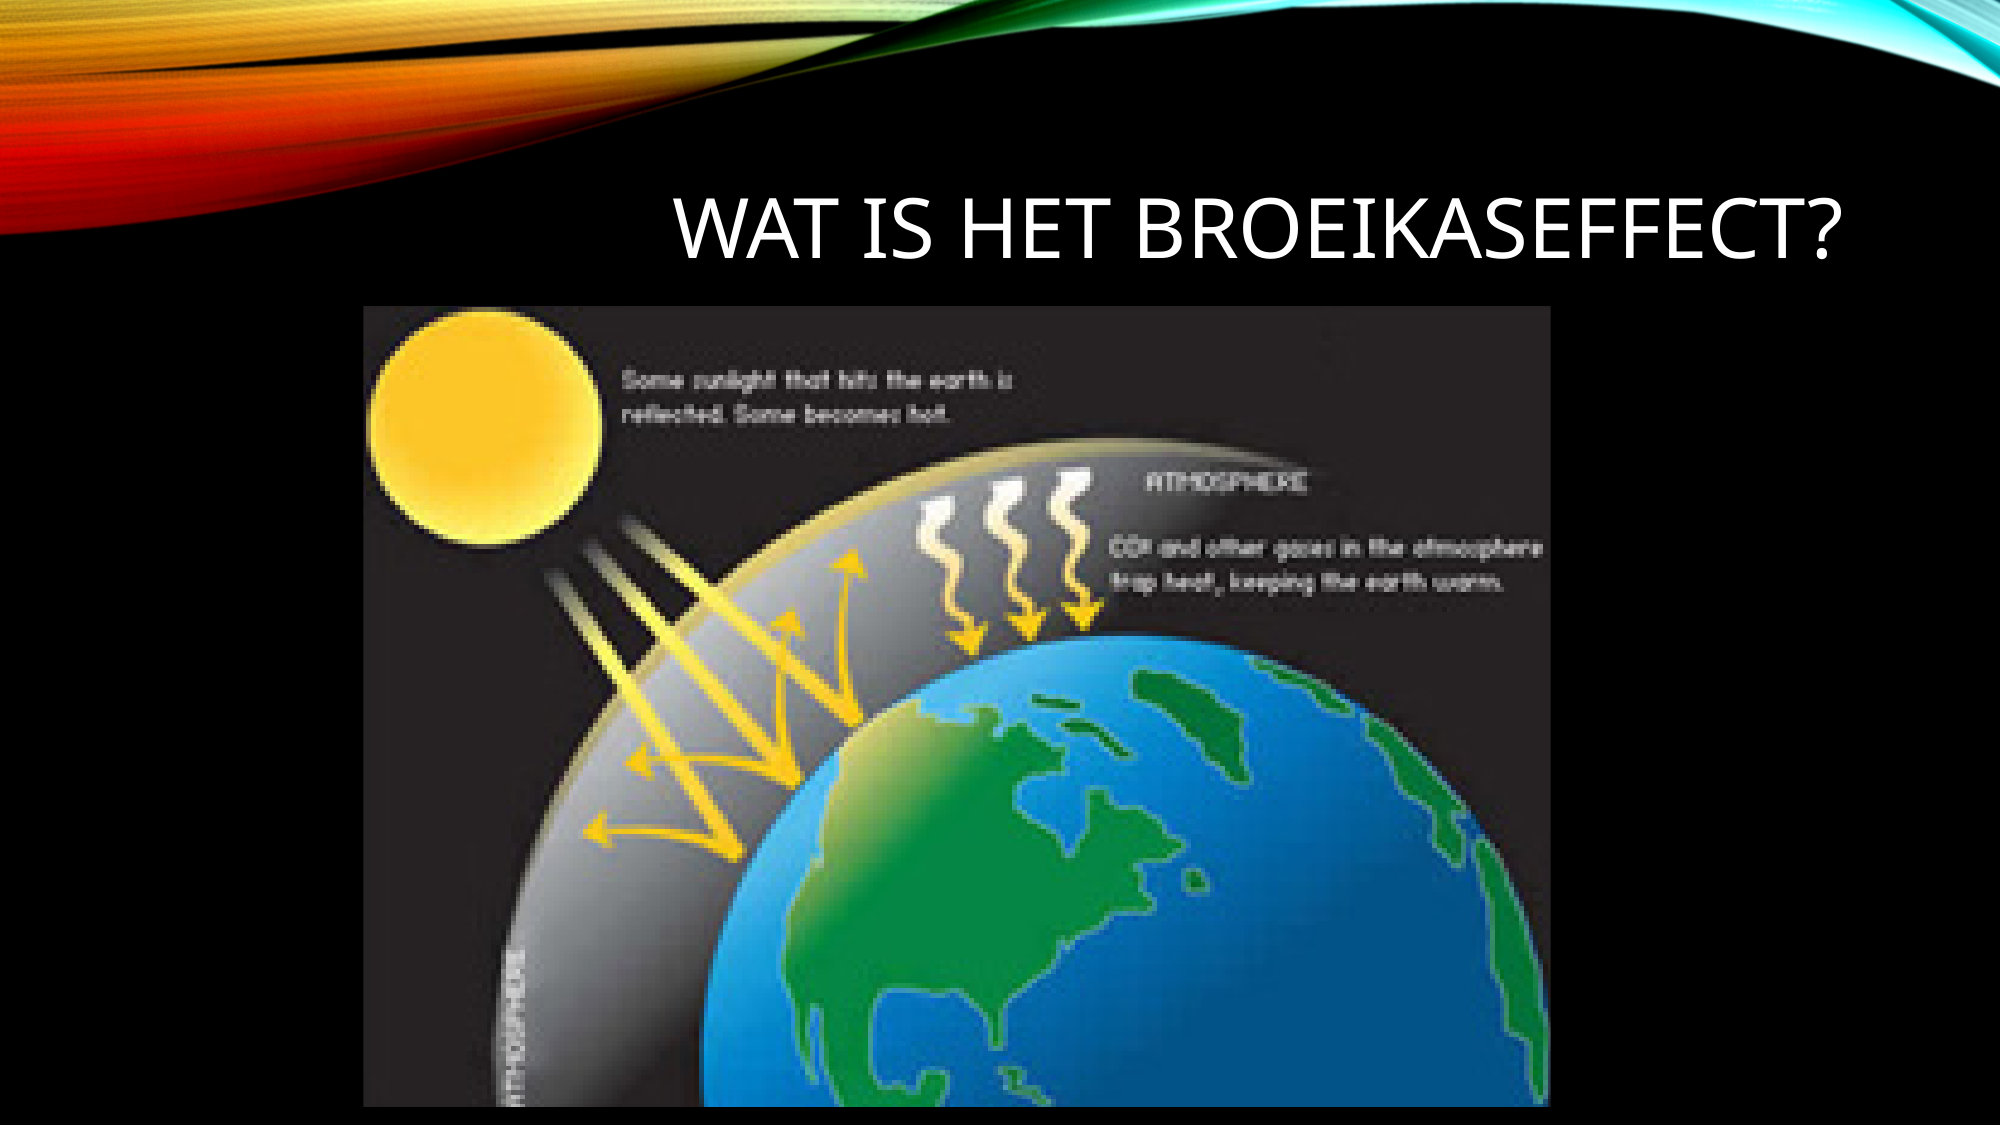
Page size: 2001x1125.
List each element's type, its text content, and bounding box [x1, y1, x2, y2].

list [363, 306, 1551, 1108]
picture [0, 0, 2000, 237]
title Wat is het broeikaseffect? [474, 125, 1888, 338]
